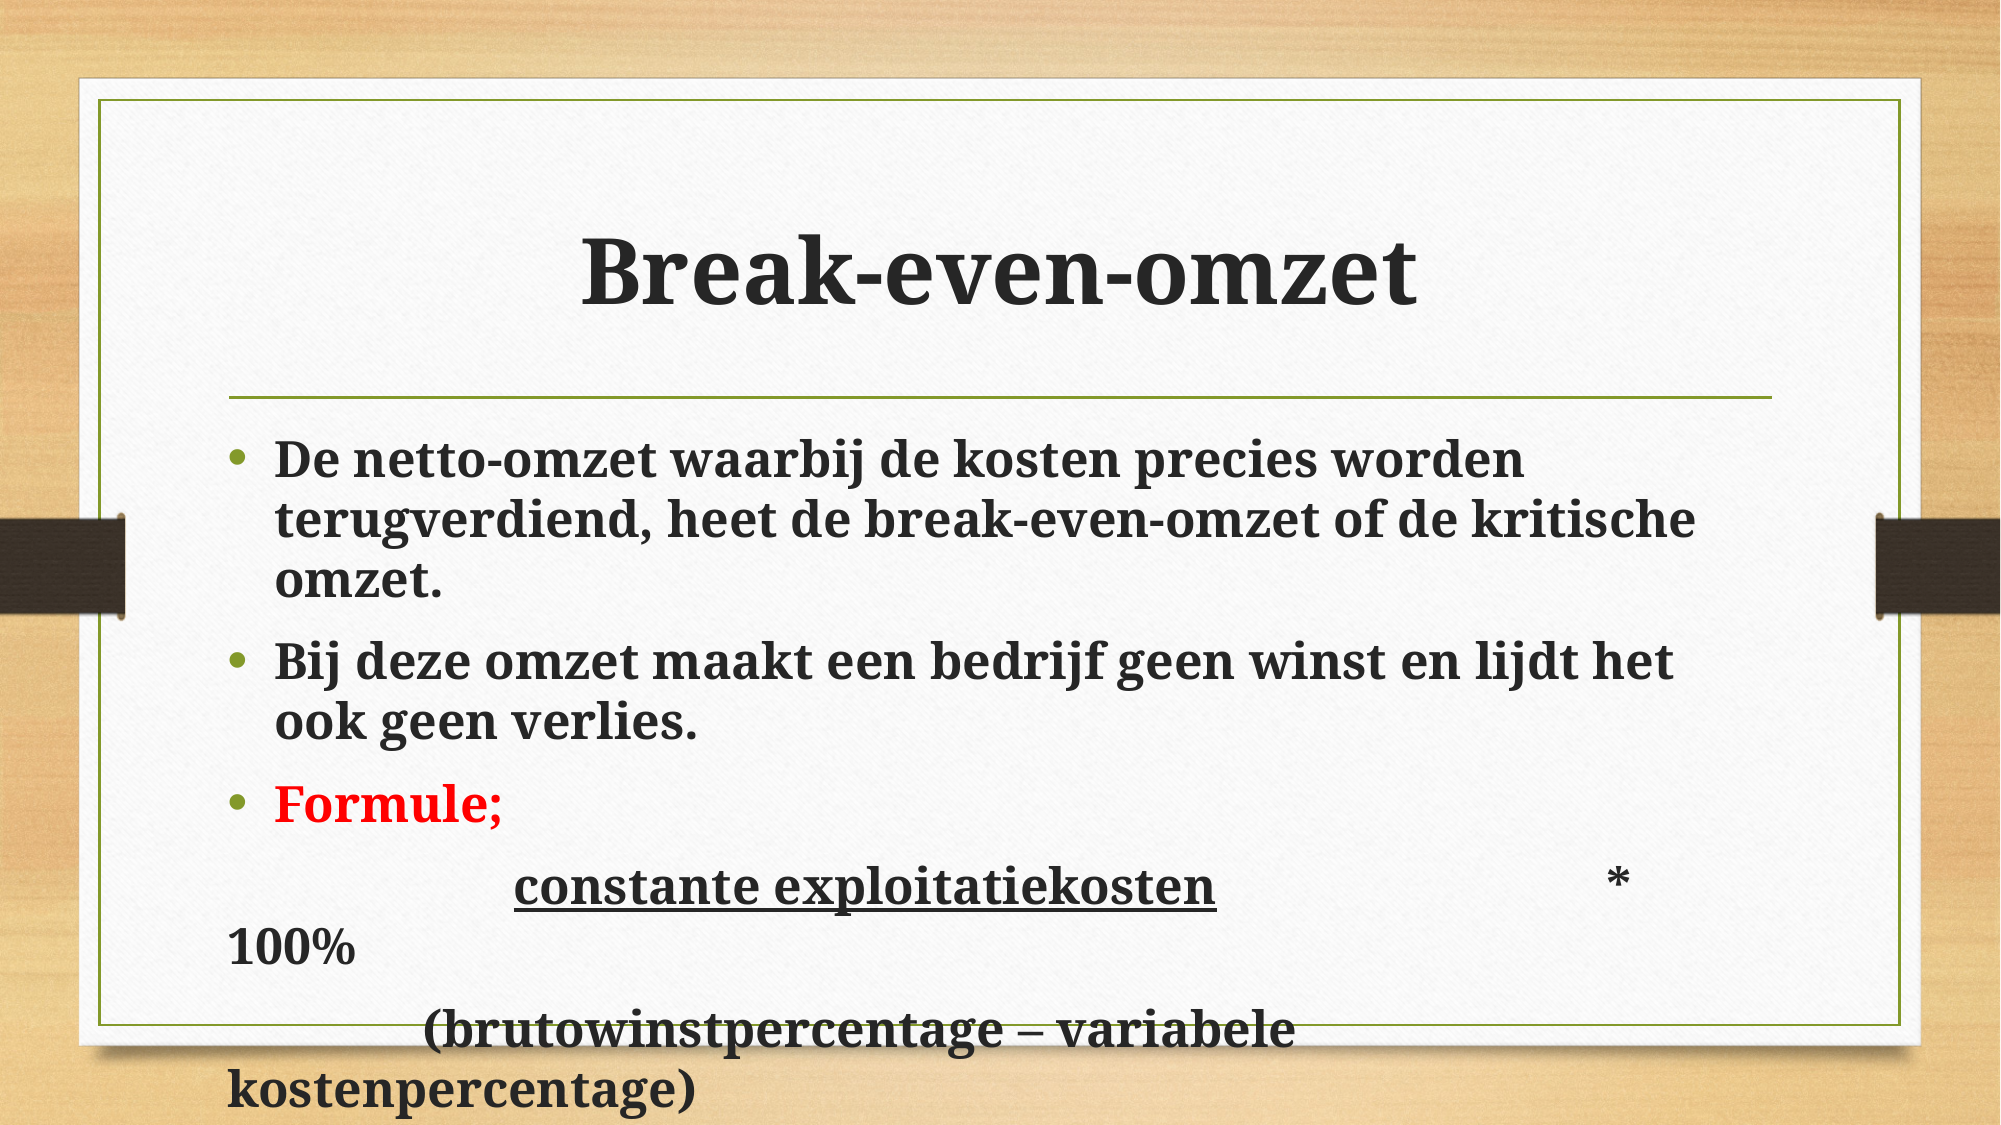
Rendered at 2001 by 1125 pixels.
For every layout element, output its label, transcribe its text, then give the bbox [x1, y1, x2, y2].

list De netto-omzet waarbij de kosten precies worden terugverdiend, heet de break-even-omzet of de kritische omzet. Bij deze omzet maakt een bedrijf geen winst en lijdt het ook geen verlies. Formule; constante exploitatiekosten * 100% (brutowinstpercentage – variabele kostenpercentage) [212, 419, 1788, 964]
picture [0, 0, 2001, 1125]
title Break-even-omzet [212, 161, 1788, 375]
